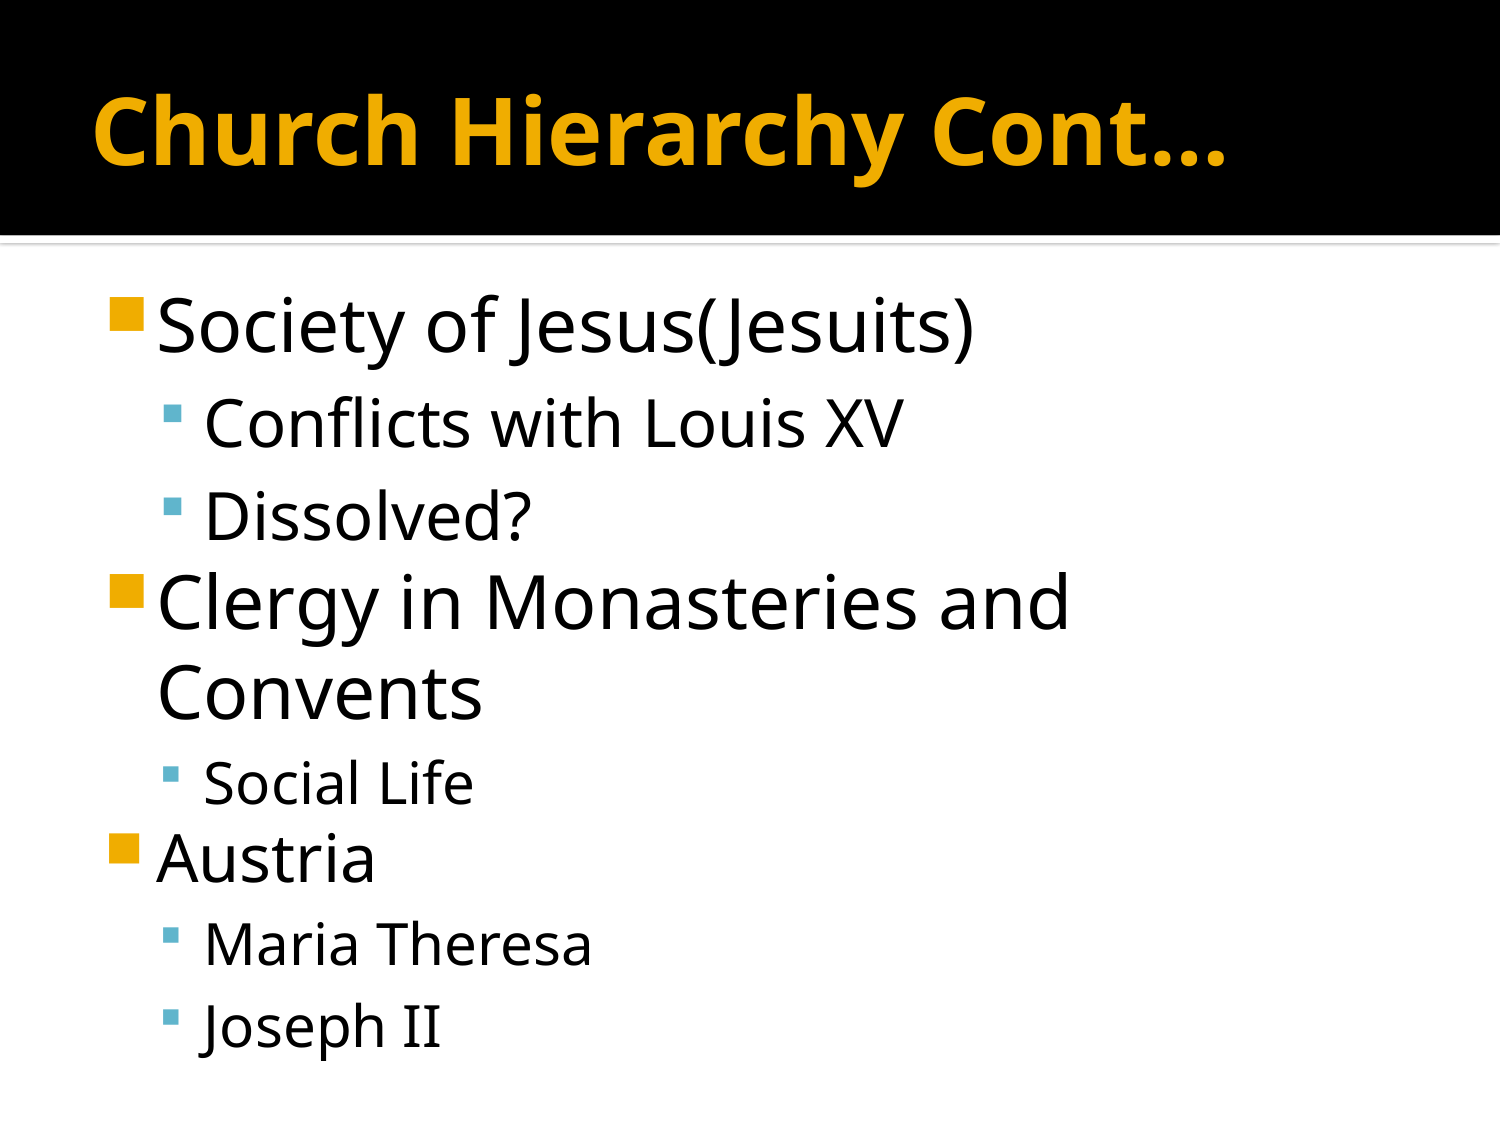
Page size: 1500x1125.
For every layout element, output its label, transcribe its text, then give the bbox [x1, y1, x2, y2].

title Church Hierarchy Cont… [75, 25, 1425, 231]
list Society of Jesus(Jesuits) Conflicts with Louis XV Dissolved? Clergy in Monasteries and Convents Social Life Austria Maria Theresa Joseph II [75, 262, 1425, 1113]
